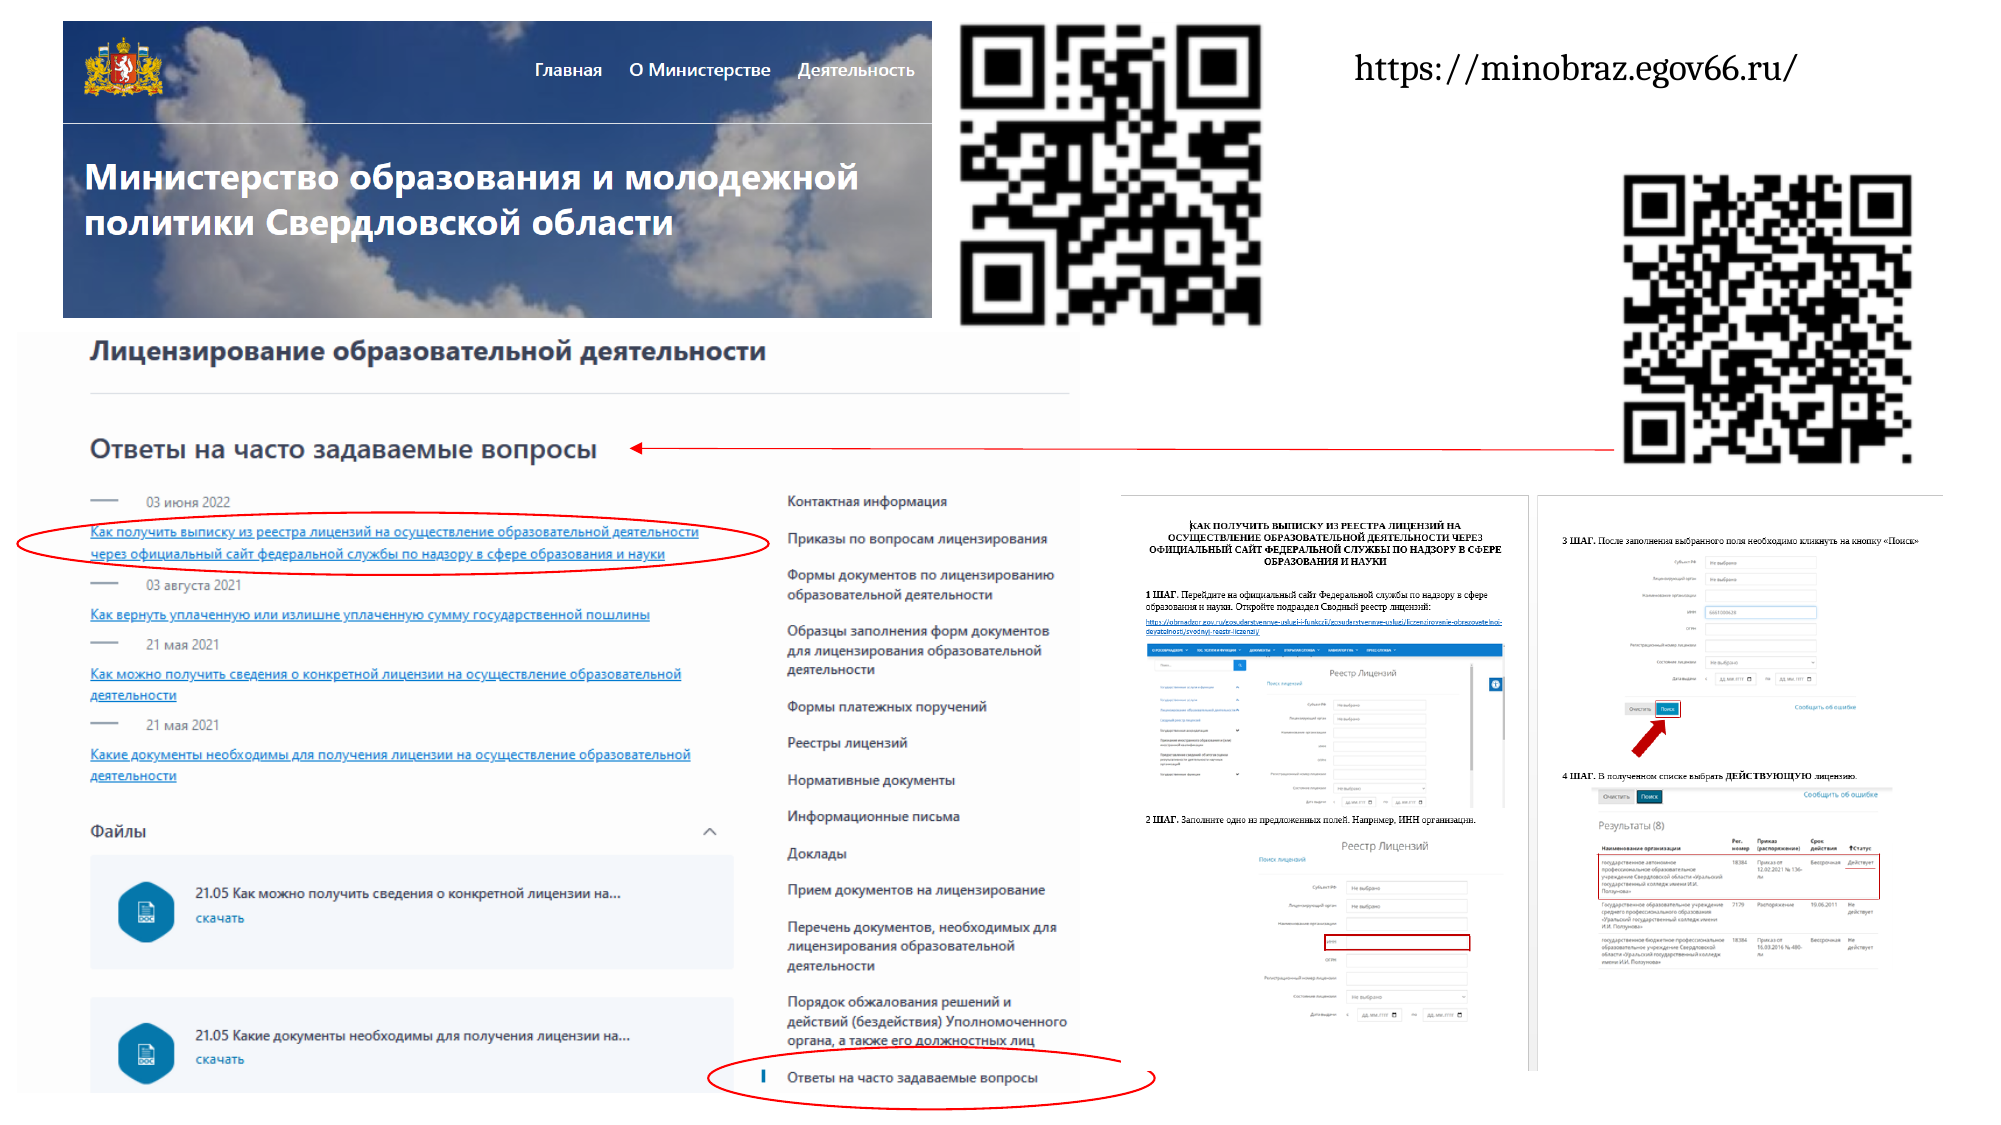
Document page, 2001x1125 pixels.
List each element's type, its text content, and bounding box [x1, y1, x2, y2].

picture [17, 21, 1266, 1093]
picture [1614, 165, 1922, 474]
picture [1121, 495, 1943, 1071]
text_box https://minobraz.egov66.ru/ [1339, 35, 1813, 96]
text_box [731, 1053, 1156, 1111]
picture [63, 21, 932, 318]
